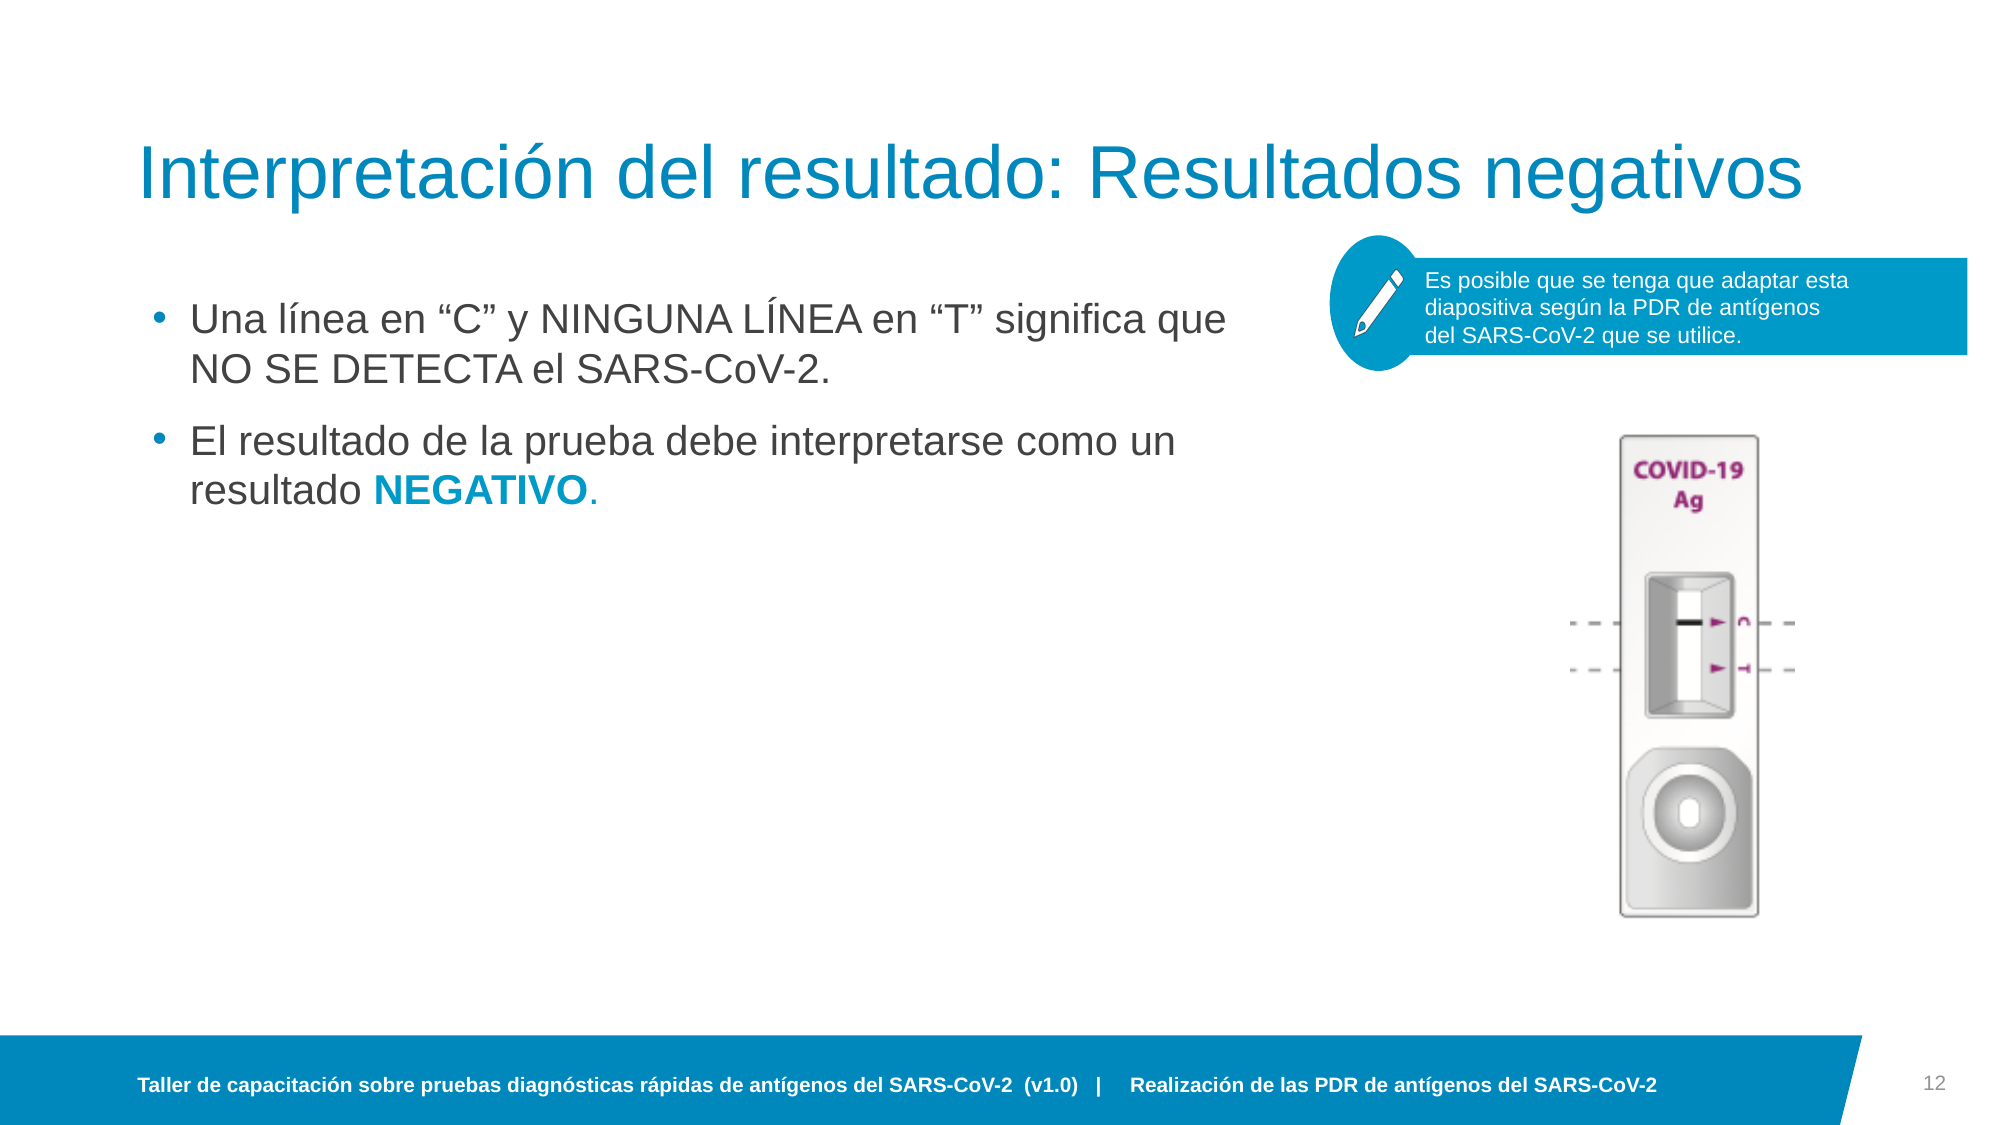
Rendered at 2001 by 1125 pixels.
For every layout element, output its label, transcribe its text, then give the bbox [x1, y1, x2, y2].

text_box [1329, 235, 1968, 371]
title Interpretación del resultado: Resultados negativos [137, 59, 1863, 215]
picture [1570, 425, 1795, 937]
slide_number 12 [1862, 1035, 1947, 1125]
list Una línea en “C” y NINGUNA LÍNEA en “T” significa que NO SE DETECTA el SARS-CoV-2. El resultado de la prueba debe interpretarse como un resultado NEGATIVO. [137, 284, 1300, 1014]
footer Taller de capacitación sobre pruebas diagnósticas rápidas de antígenos del SARS-CoV-2 (v1.0) | Realización de las PDR de antígenos del SARS-CoV-2 [137, 1042, 1715, 1125]
